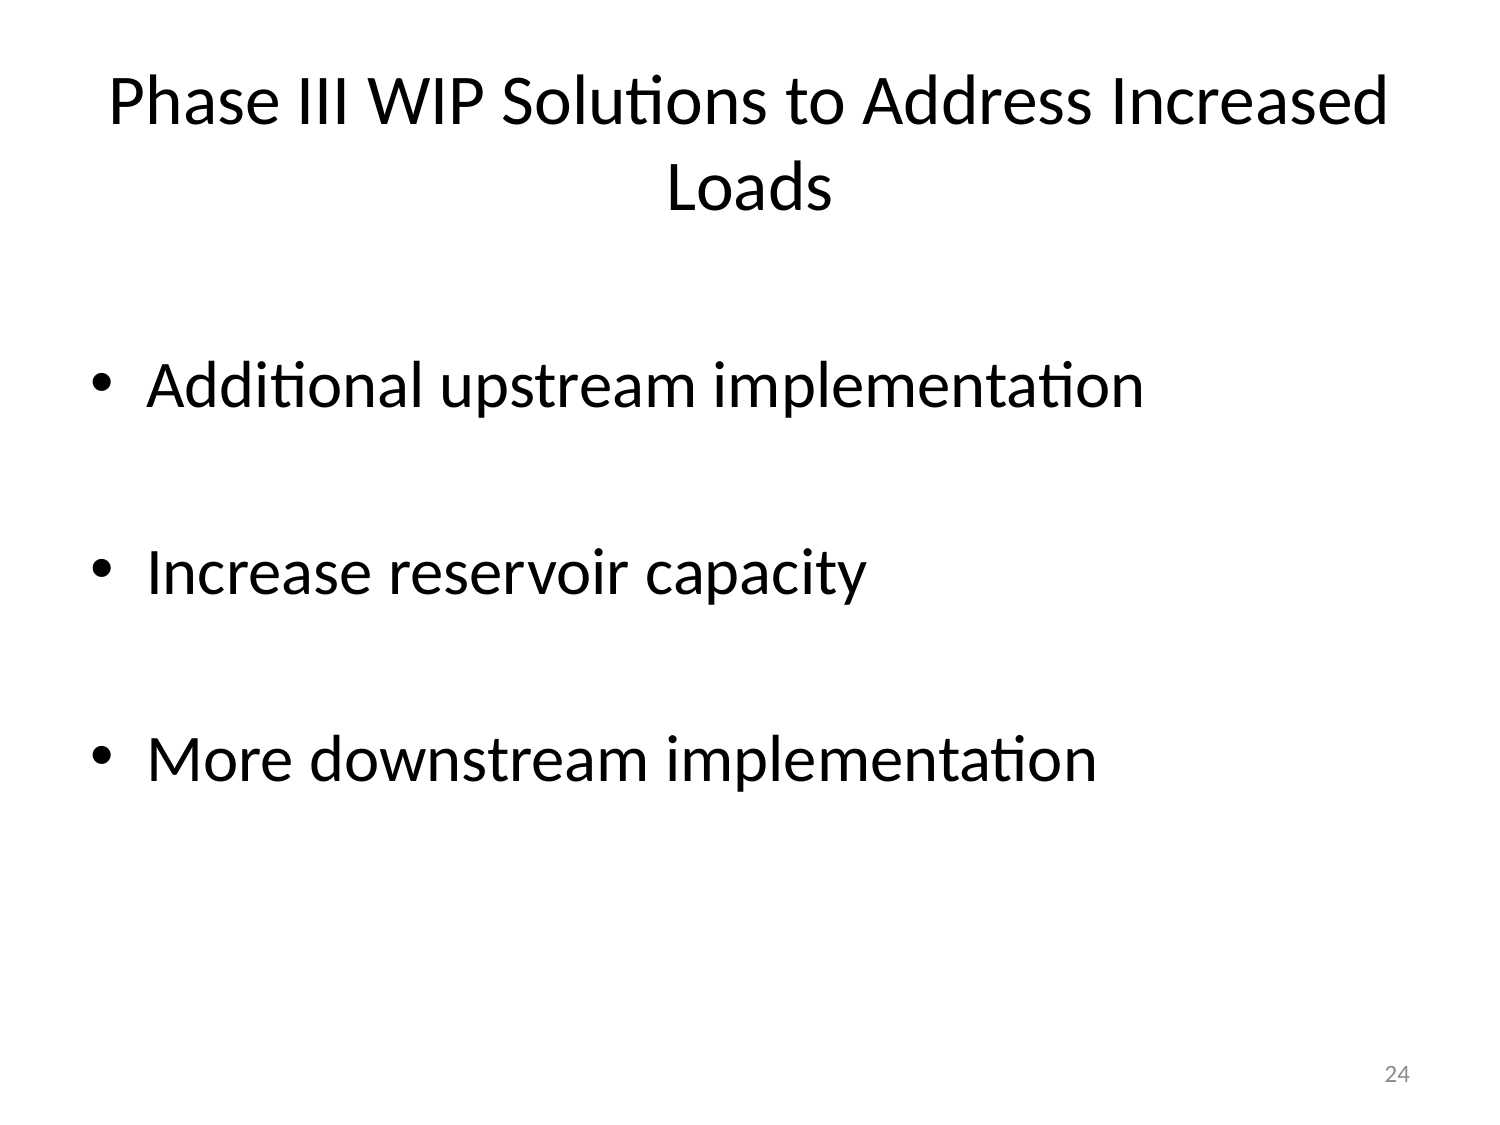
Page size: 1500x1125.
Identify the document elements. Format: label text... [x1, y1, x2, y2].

list Additional upstream implementation Increase reservoir capacity More downstream implementation [75, 333, 1425, 1005]
title Phase III WIP Solutions to Address Increased Loads [75, 45, 1425, 233]
slide_number 24 [1074, 1042, 1425, 1103]
